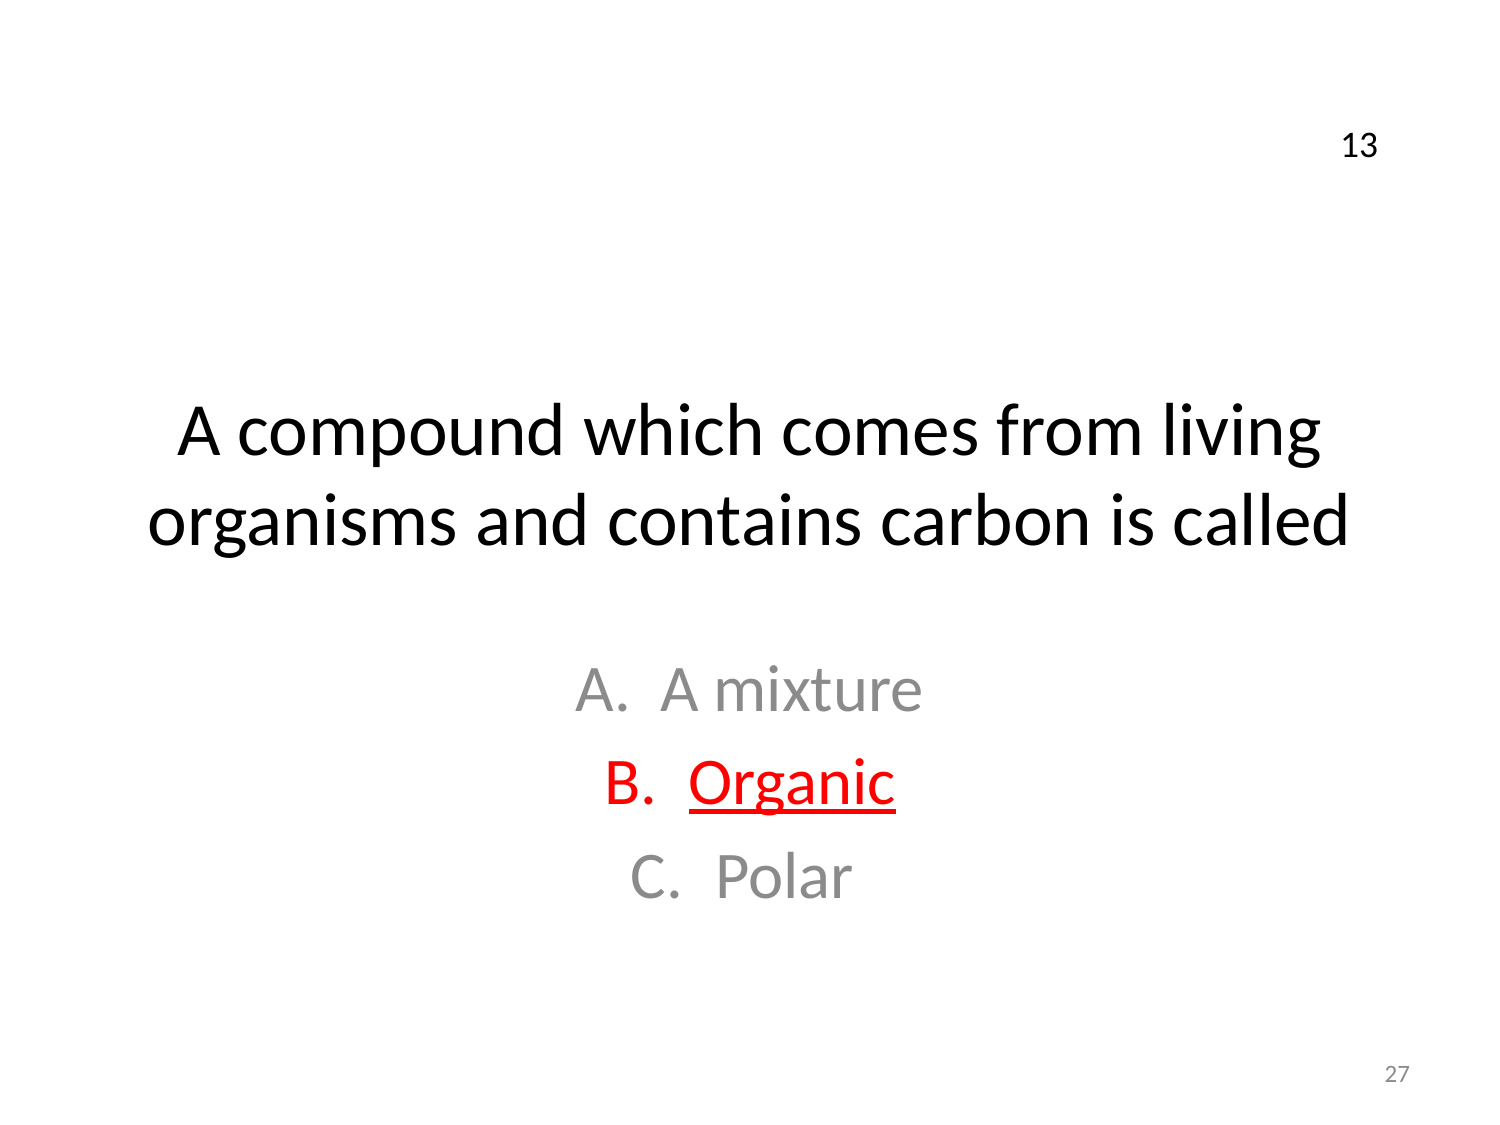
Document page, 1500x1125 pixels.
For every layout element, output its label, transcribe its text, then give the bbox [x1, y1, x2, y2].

title A compound which comes from living organisms and contains carbon is called [112, 349, 1388, 591]
text_box 13 [1325, 112, 1394, 173]
subtitle A mixture Organic Polar [225, 637, 1275, 925]
slide_number 27 [1074, 1042, 1425, 1103]
